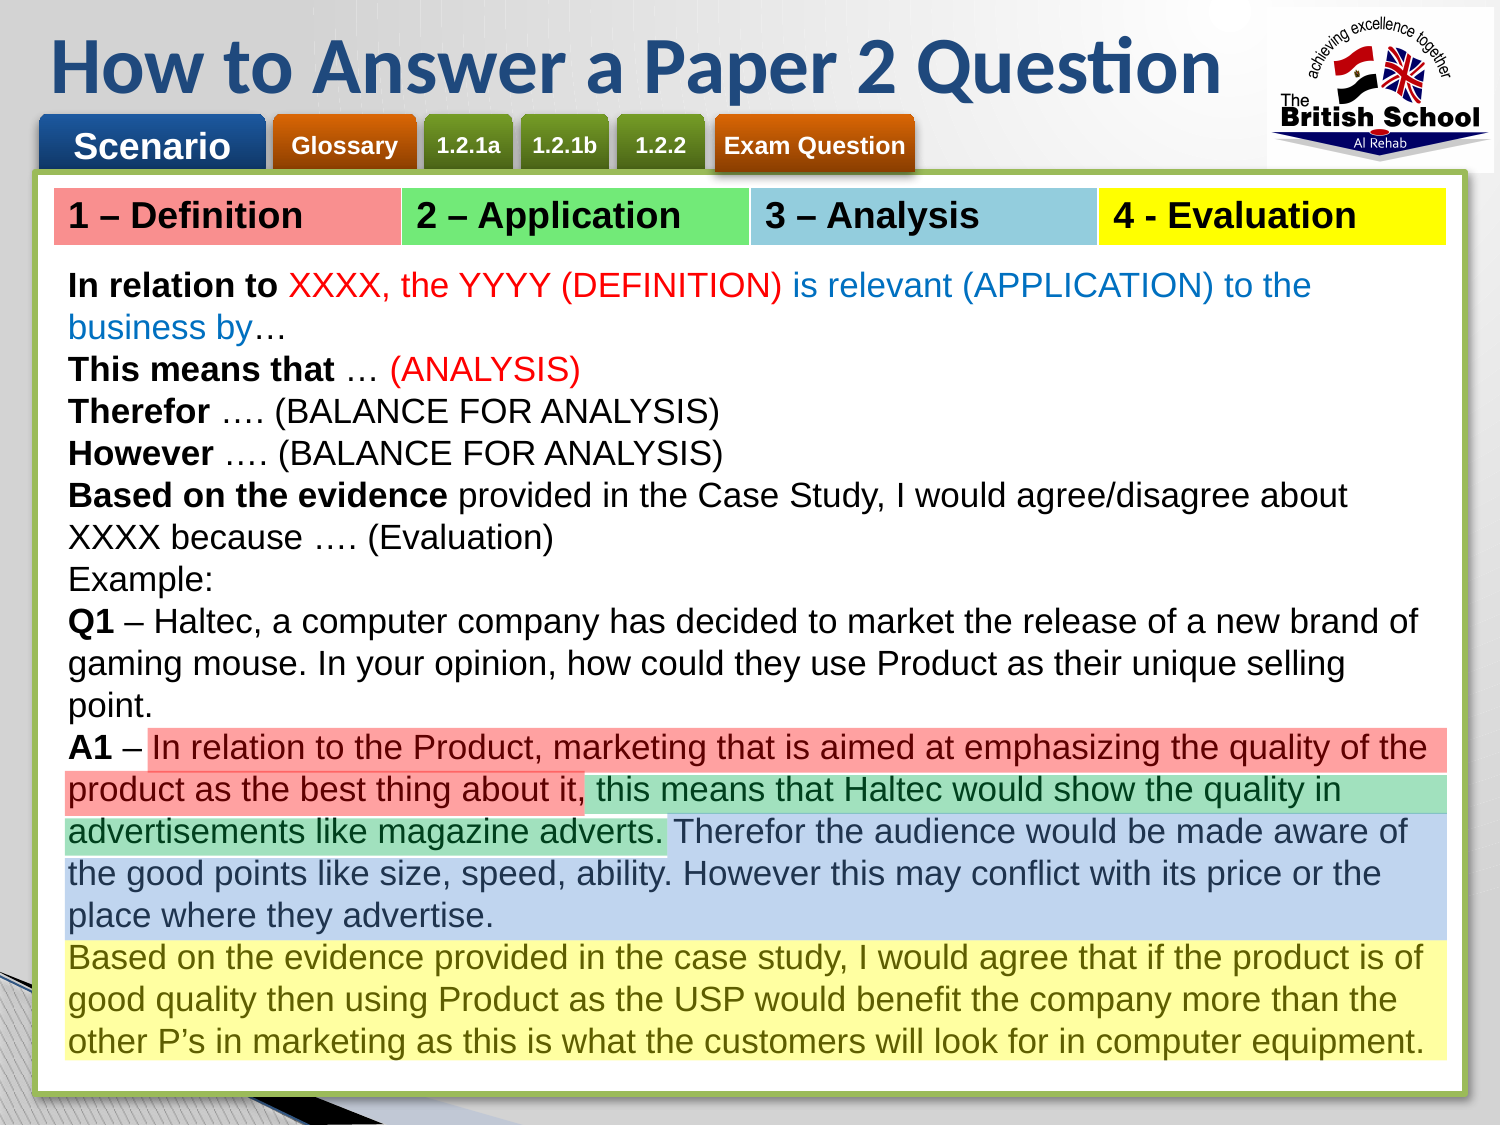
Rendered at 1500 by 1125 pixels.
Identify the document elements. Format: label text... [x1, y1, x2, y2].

picture [1267, 7, 1495, 173]
text_box [64, 818, 667, 856]
text_box [64, 940, 1447, 1061]
text_box [667, 812, 1447, 858]
text_box [147, 727, 1447, 773]
text_box e [551, 0, 603, 5]
title How to Answer a Paper 2 Question [35, 0, 1247, 122]
text_box [584, 775, 1447, 814]
text_box [64, 770, 585, 816]
text_box [64, 858, 1447, 940]
table_header 2 – Application [402, 188, 749, 245]
table_header 3 – Analysis [751, 188, 1097, 245]
text_box In relation to XXXX, the YYYY (DEFINITION) is relevant (APPLICATION) to the business by… This means that … (ANALYSIS) Therefor …. (BALANCE FOR ANALYSIS) However …. (BALANCE FOR ANALYSIS) Based on the evidence provided in the Case Study, I would agree/disagree about XXXX because …. (Evaluation) Example: Q1 – Haltec, a computer company has decided to market the release of a new brand of gaming mouse. In your opinion, how could they use Product as their unique selling point. A1 – In relation to the Product, marketing that is aimed at emphasizing the quality of the product as the best thing about it, this means that Haltec would show the quality in advertisements like magazine adverts. Therefor the audience would be made aware of the good points like size, speed, ability. However this may conflict with its price or the place where they advertise. Based on the evidence provided in the case study, I would agree that if the product is of good quality then using Product as the USP would benefit the company more than the other P’s in marketing as this is what the customers will look for in computer equipment. [53, 255, 1447, 1068]
table_header 1 – Definition [54, 188, 401, 245]
table_header 4 - Evaluation [1099, 188, 1446, 245]
picture [281, 1114, 303, 1125]
